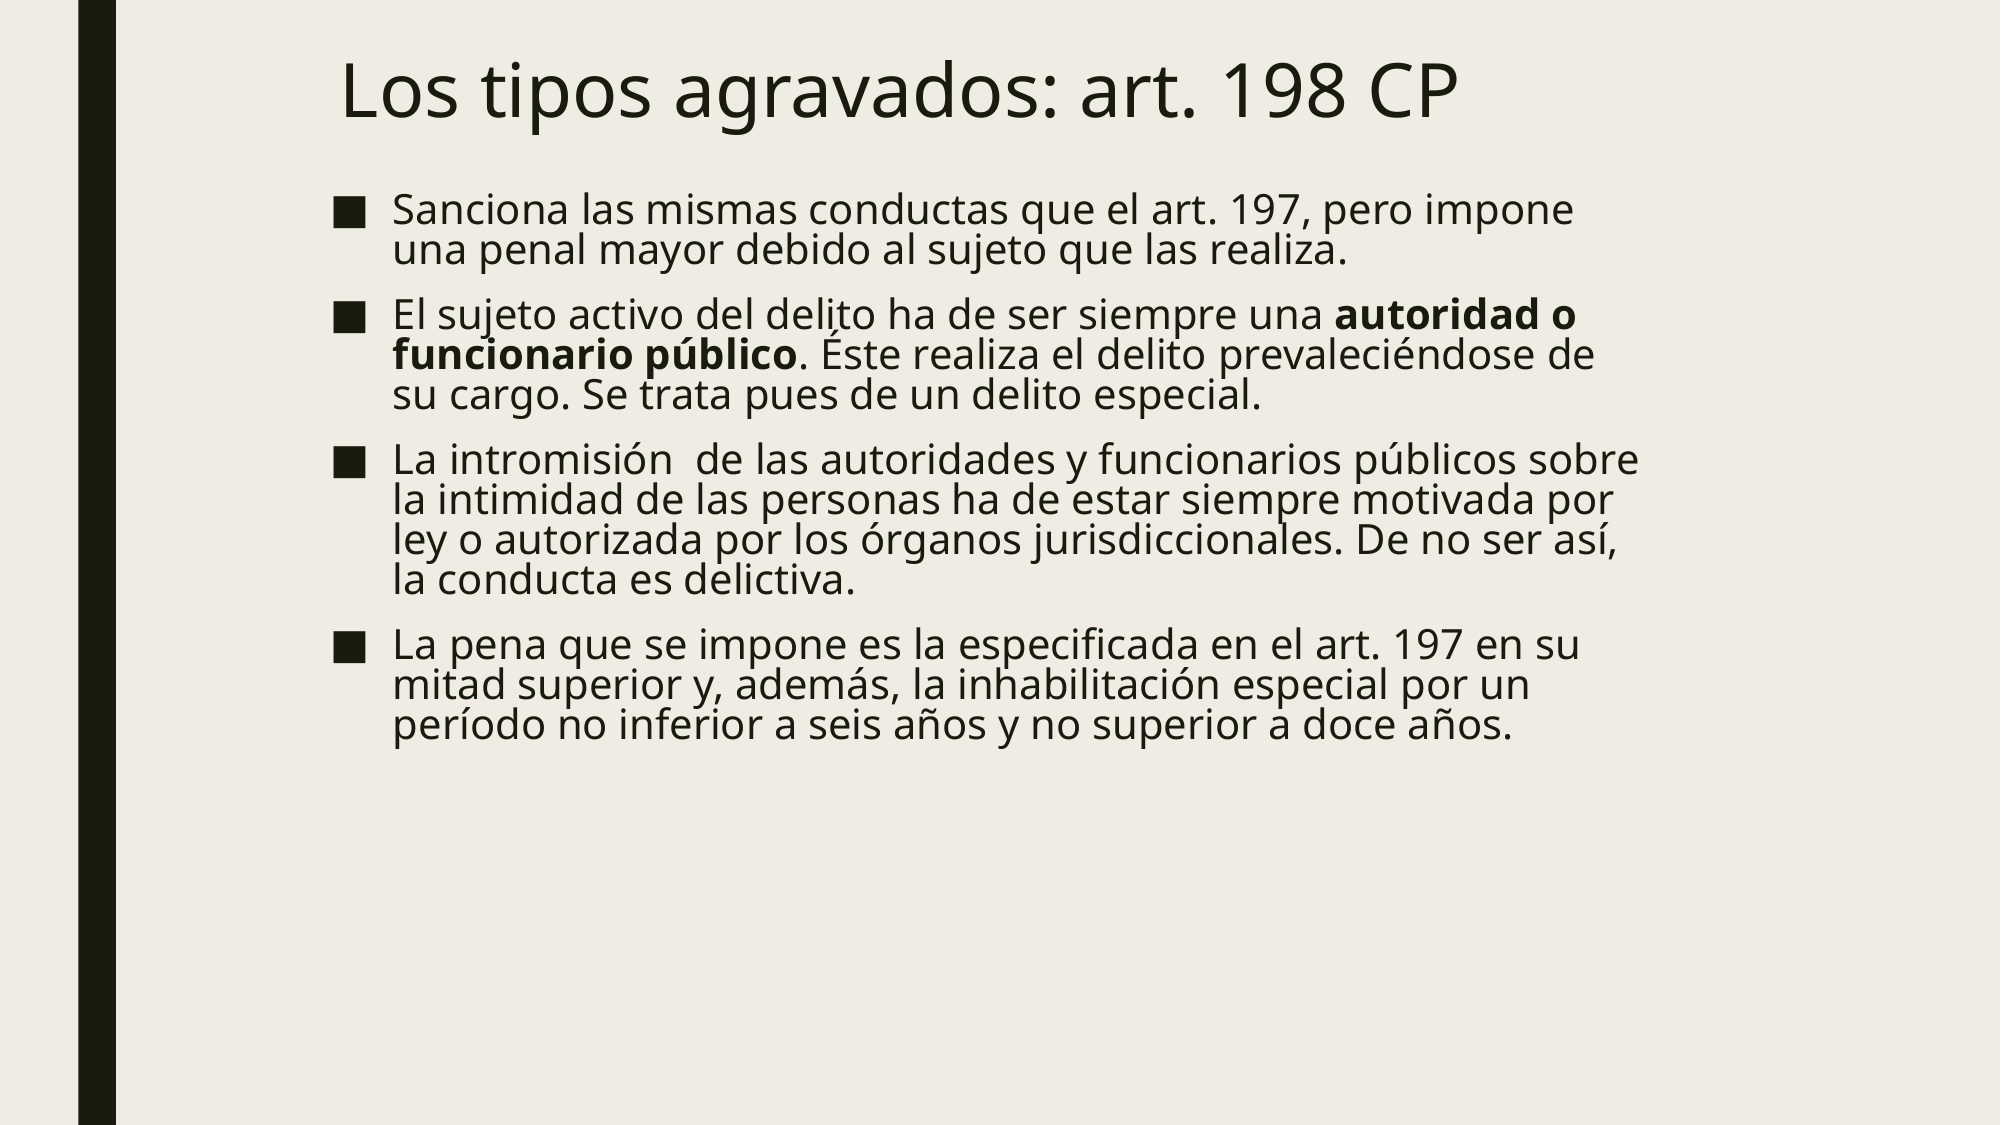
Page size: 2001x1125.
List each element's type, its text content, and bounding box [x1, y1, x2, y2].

list Sanciona las mismas conductas que el art. 197, pero impone una penal mayor debido al sujeto que las realiza. El sujeto activo del delito ha de ser siempre una autoridad o funcionario público. Éste realiza el delito prevaleciéndose de su cargo. Se trata pues de un delito especial. La intromisión de las autoridades y funcionarios públicos sobre la intimidad de las personas ha de estar siempre motivada por ley o autorizada por los órganos jurisdiccionales. De no ser así, la conducta es delictiva. La pena que se impone es la especificada en el art. 197 en su mitad superior y, además, la inhabilitación especial por un período no inferior a seis años y no superior a doce años. [314, 184, 1665, 928]
title Los tipos agravados: art. 198 CP [324, 45, 1675, 161]
